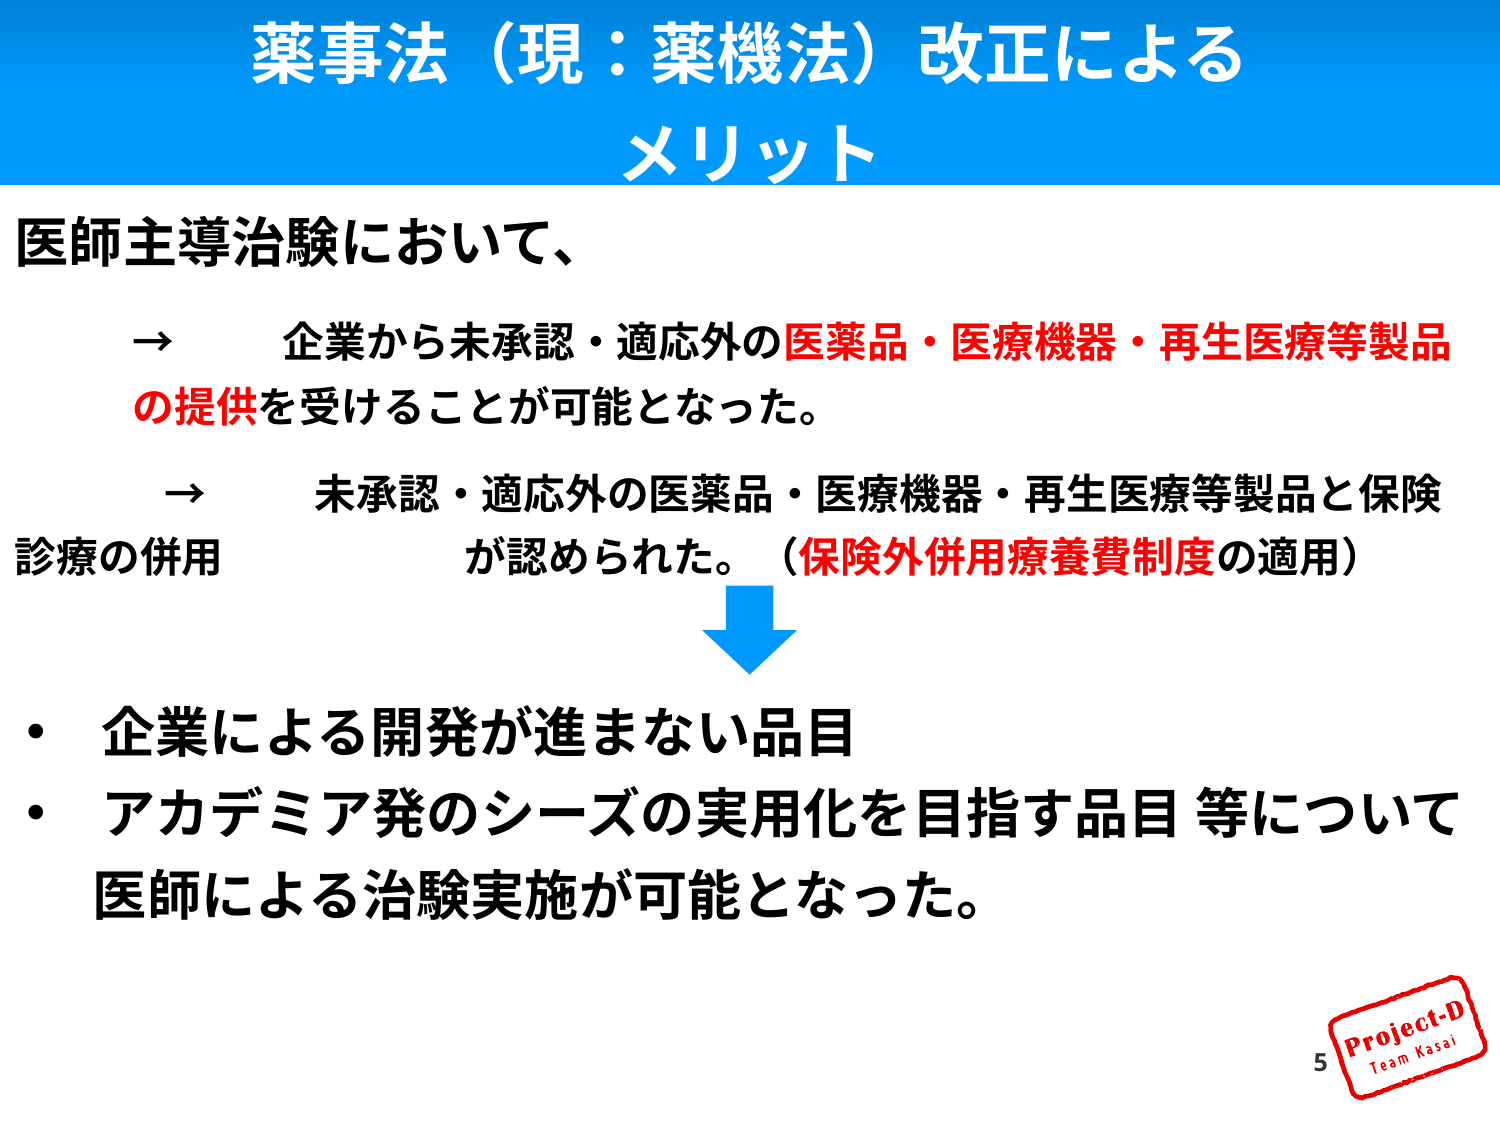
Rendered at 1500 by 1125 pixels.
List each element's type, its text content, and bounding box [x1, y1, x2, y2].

title 薬事法（現：薬機法）改正による メリット [0, 0, 1500, 185]
text_box 医師主導治験において、 → 企業から未承認・適応外の医薬品・医療機器・再生医療等製品の提供を受けることが可能となった。 → 未承認・適応外の医薬品・医療機器・再生医療等製品と保険診療の併用 が認められた。（保険外併用療養費制度の適用） [0, 185, 1488, 928]
picture [1327, 974, 1488, 1101]
text_box [702, 585, 798, 674]
text_box 企業による開発が進まない品目 アカデミア発のシーズの実用化を目指す品目 等について 医師による治験実施が可能となった。 [11, 674, 1500, 934]
